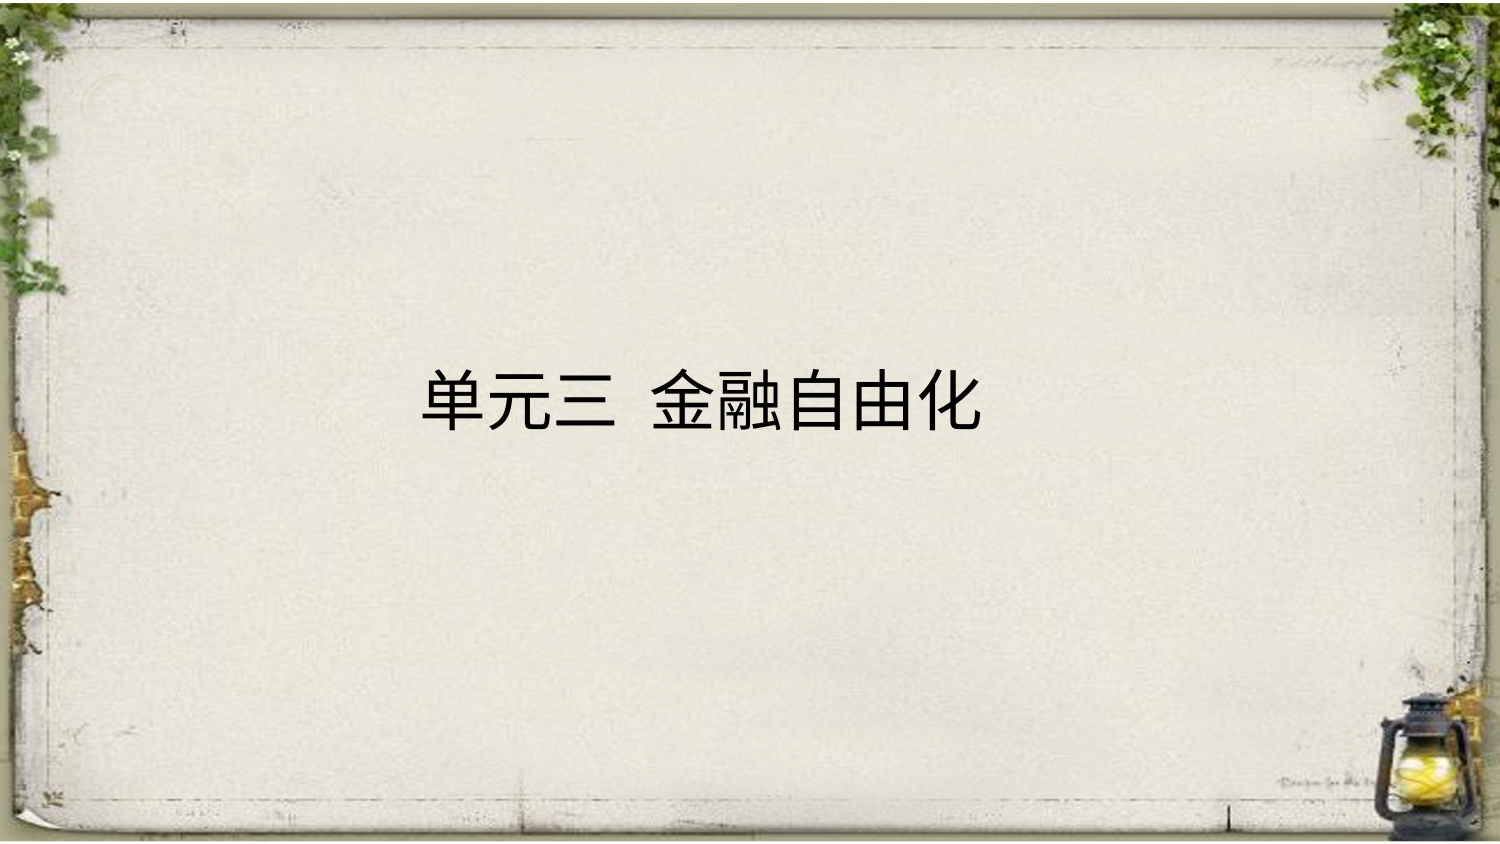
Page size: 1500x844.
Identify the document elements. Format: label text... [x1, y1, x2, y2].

list 单元三 金融自由化 [404, 351, 1346, 552]
picture [0, 0, 1500, 844]
